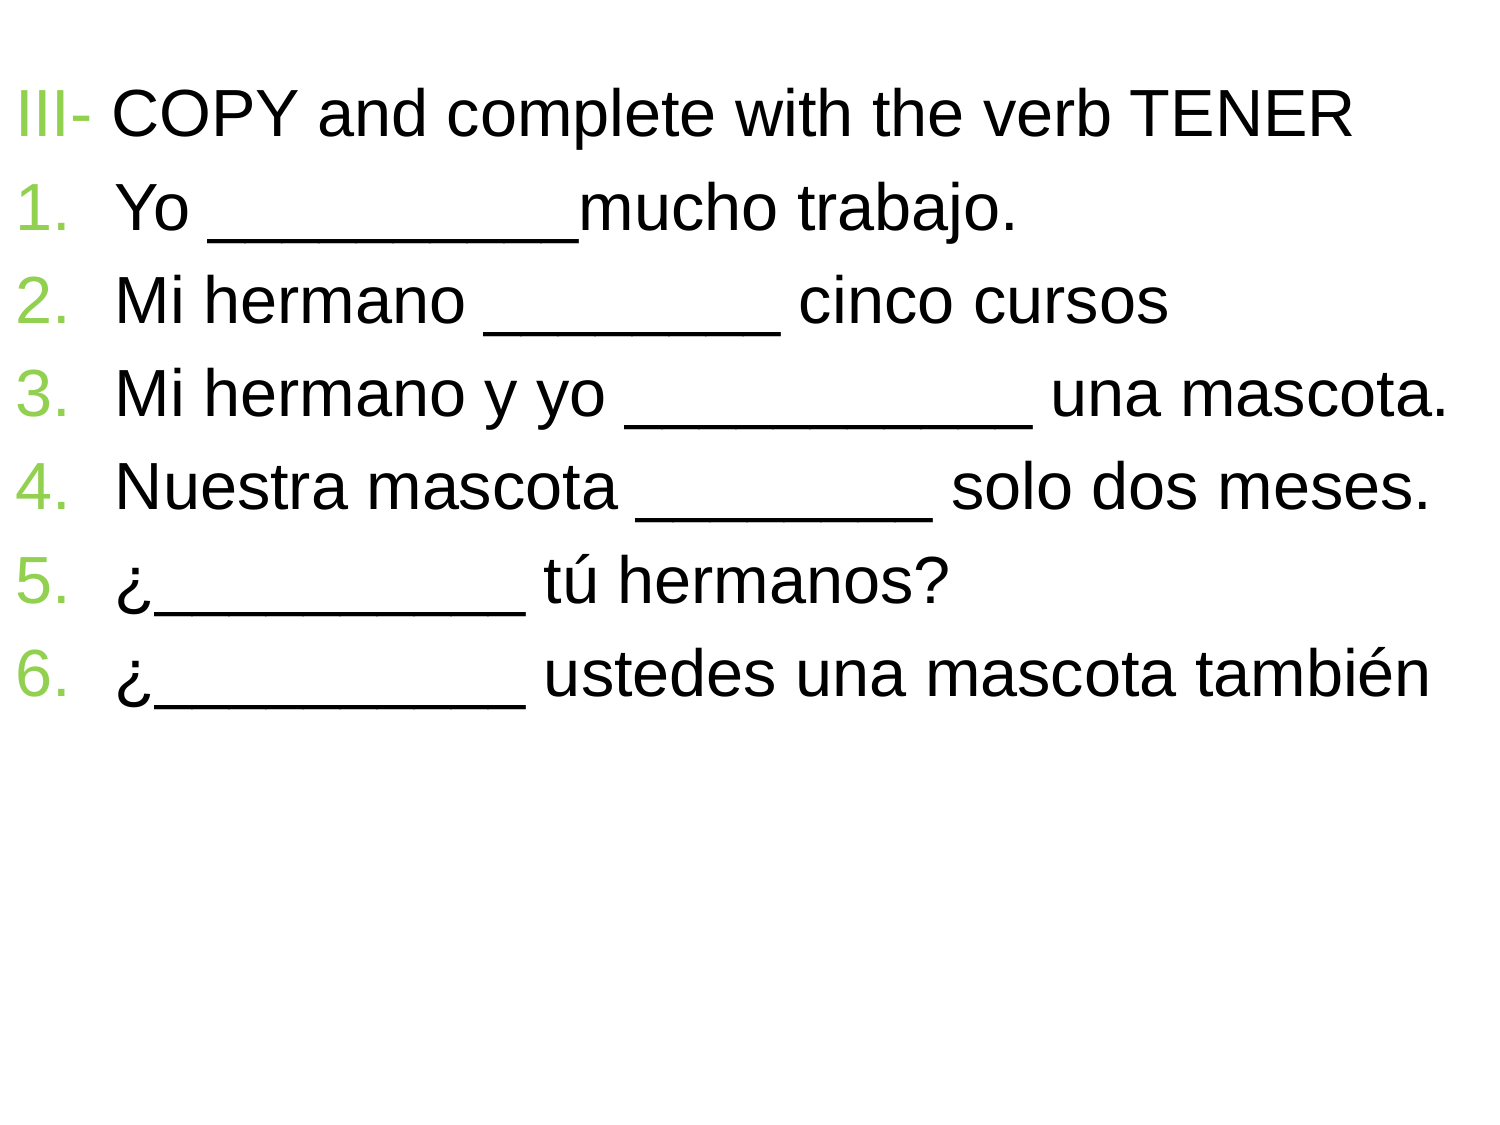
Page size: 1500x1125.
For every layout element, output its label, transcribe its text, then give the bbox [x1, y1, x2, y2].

list III- COPY and complete with the verb TENER Yo __________mucho trabajo. Mi hermano ________ cinco cursos Mi hermano y yo ___________ una mascota. Nuestra mascota ________ solo dos meses. ¿__________ tú hermanos? ¿__________ ustedes una mascota también [0, 62, 1500, 975]
